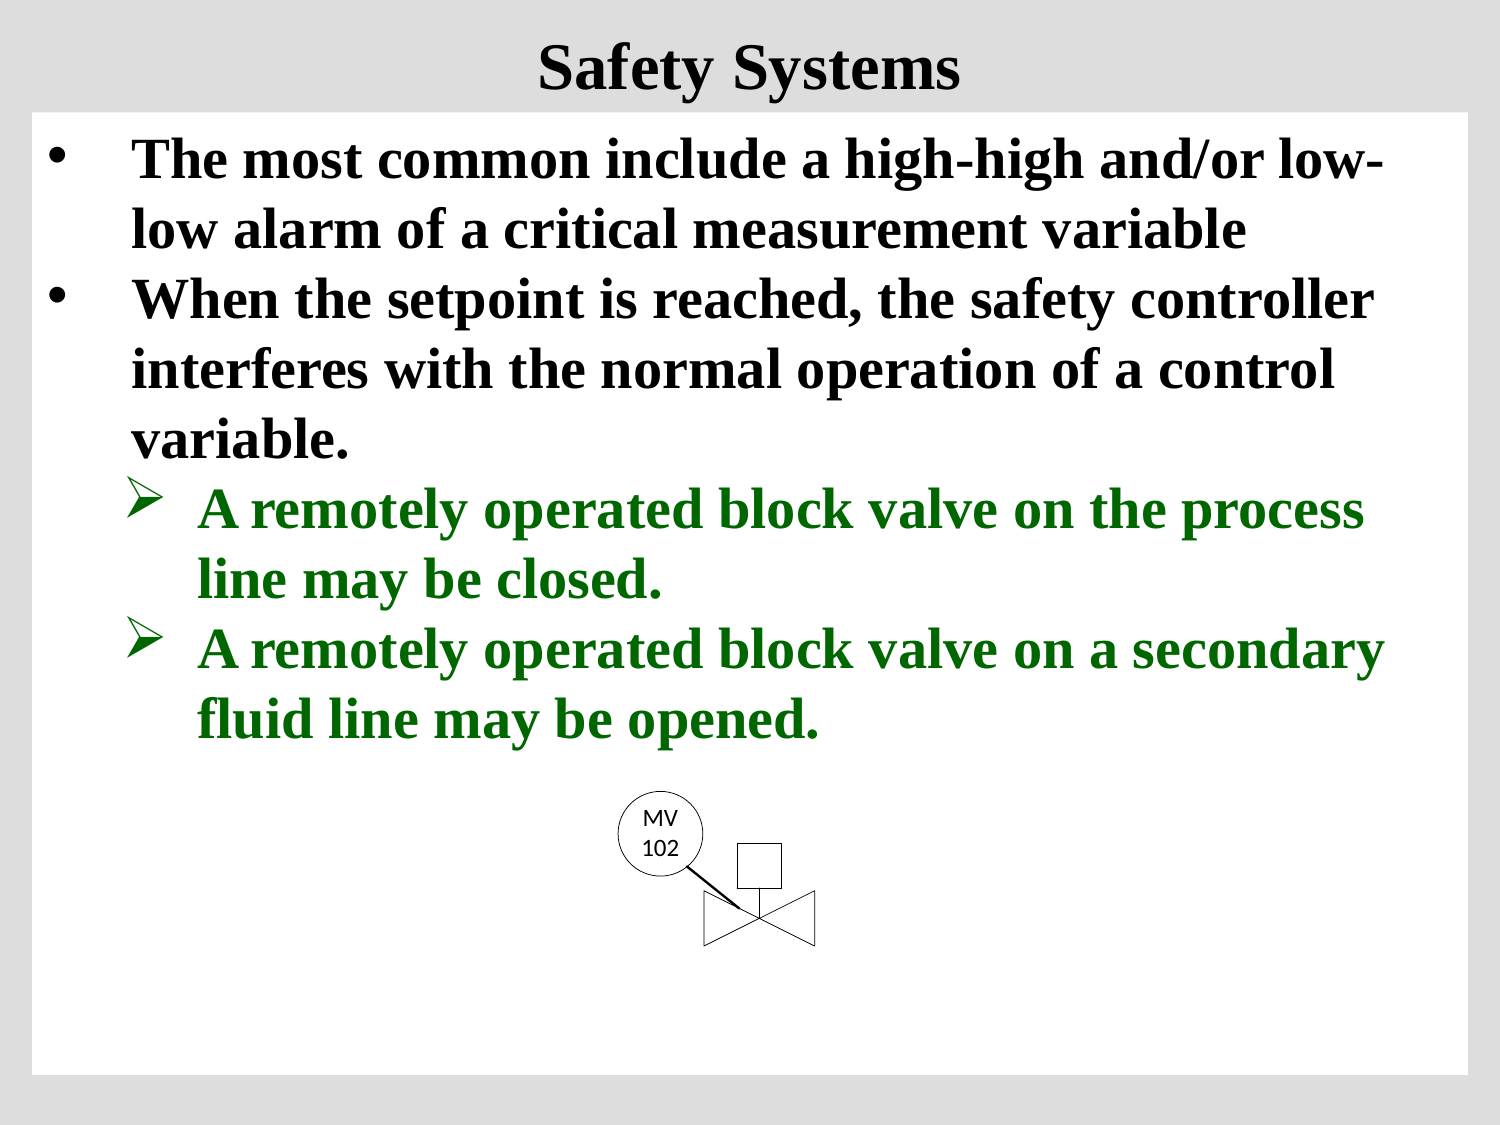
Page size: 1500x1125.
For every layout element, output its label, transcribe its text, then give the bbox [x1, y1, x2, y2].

title Safety Systems [43, 12, 1457, 112]
subtitle The most common include a high-high and/or low-low alarm of a critical measurement variable When the setpoint is reached, the safety controller interferes with the normal operation of a control variable. A remotely operated block valve on the process line may be closed. A remotely operated block valve on a secondary fluid line may be opened. [32, 112, 1468, 1075]
picture [613, 787, 819, 951]
